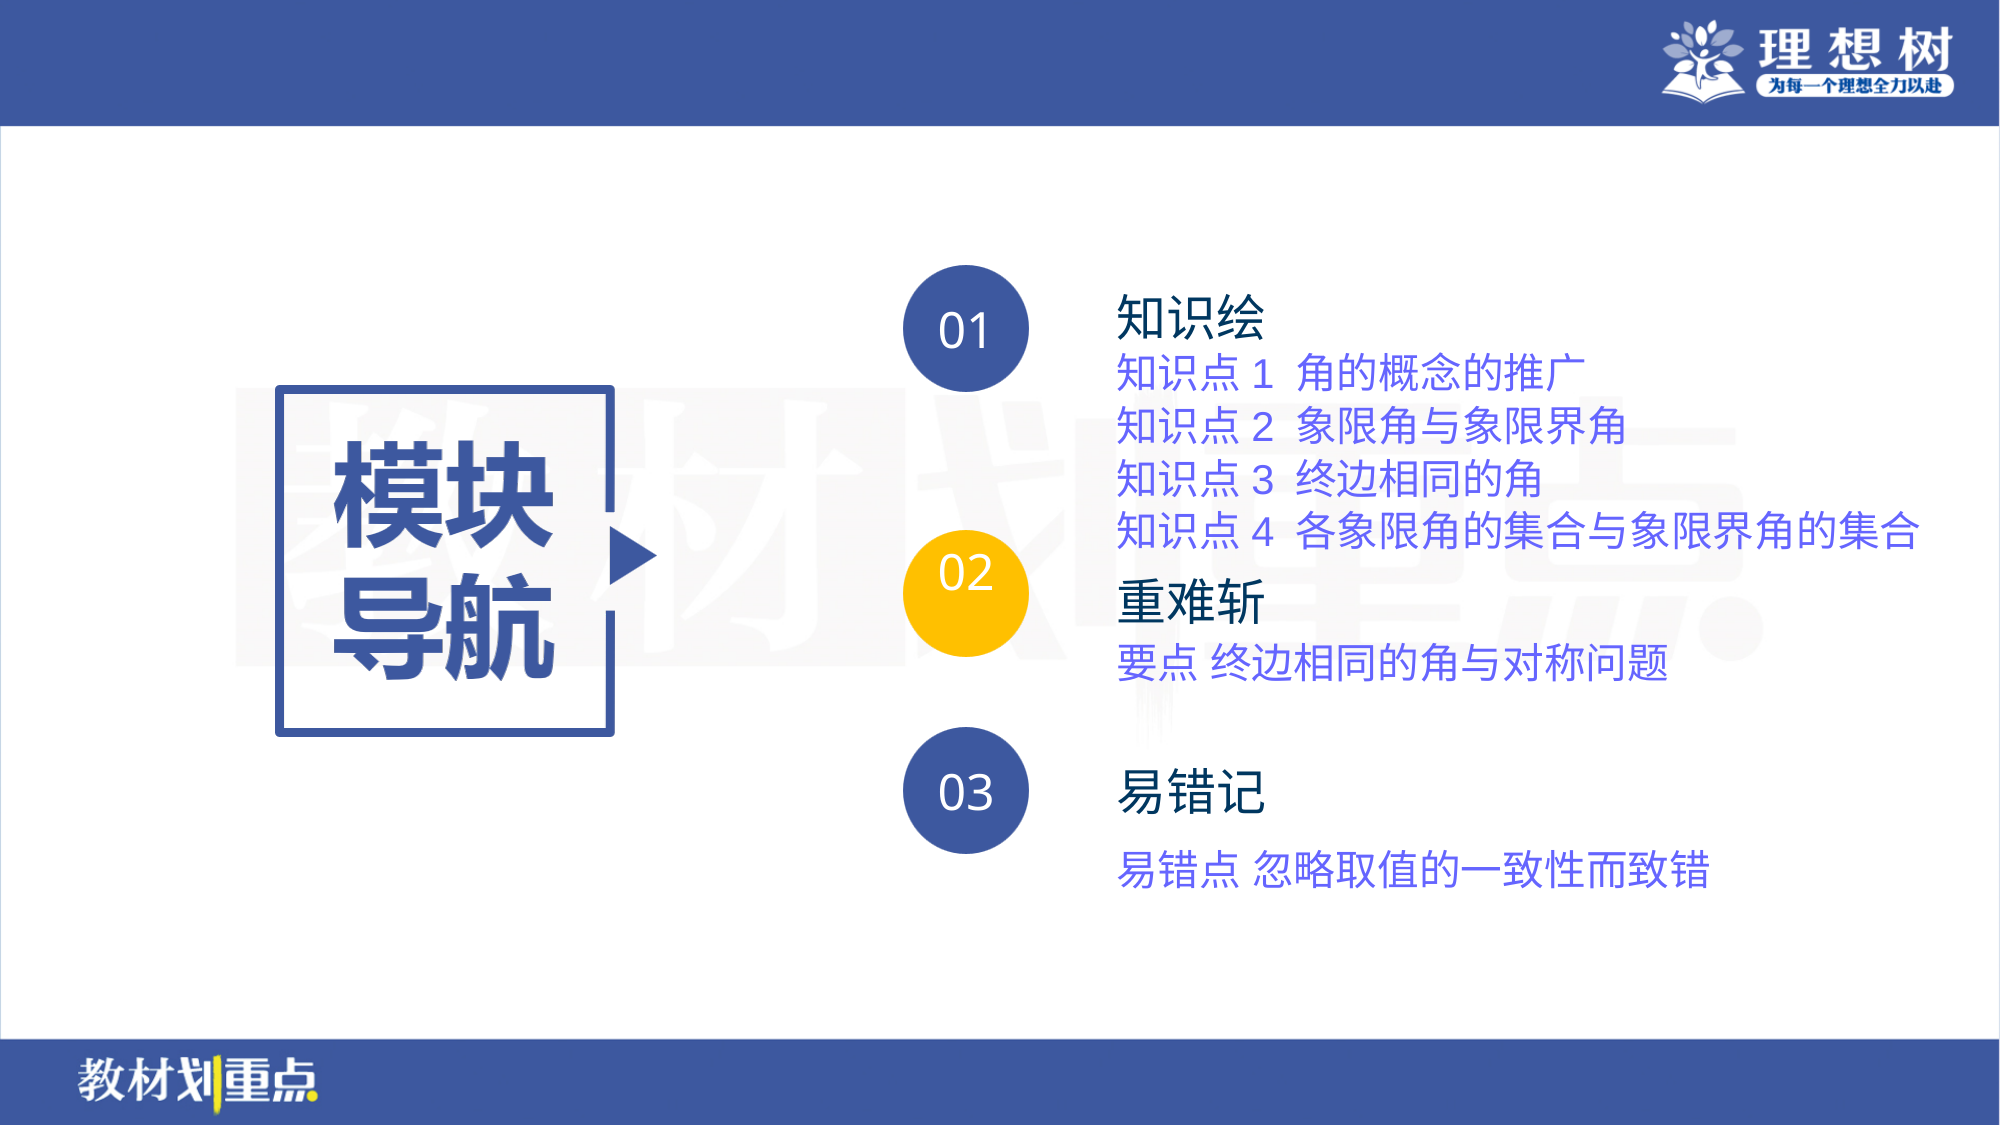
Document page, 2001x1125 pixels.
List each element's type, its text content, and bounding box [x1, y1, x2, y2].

picture [0, 0, 2000, 1125]
text_box 知识点2 象限角与象限界角 [1116, 400, 2000, 447]
text_box 要点 终边相同的角与对称问题 [1116, 637, 2000, 685]
text_box 知识点4 各象限角的集合与象限界角的集合 [1116, 505, 2000, 553]
text_box 知识点3 终边相同的角 [1116, 453, 2000, 501]
text_box 知识点1 角的概念的推广 [1116, 348, 2000, 395]
